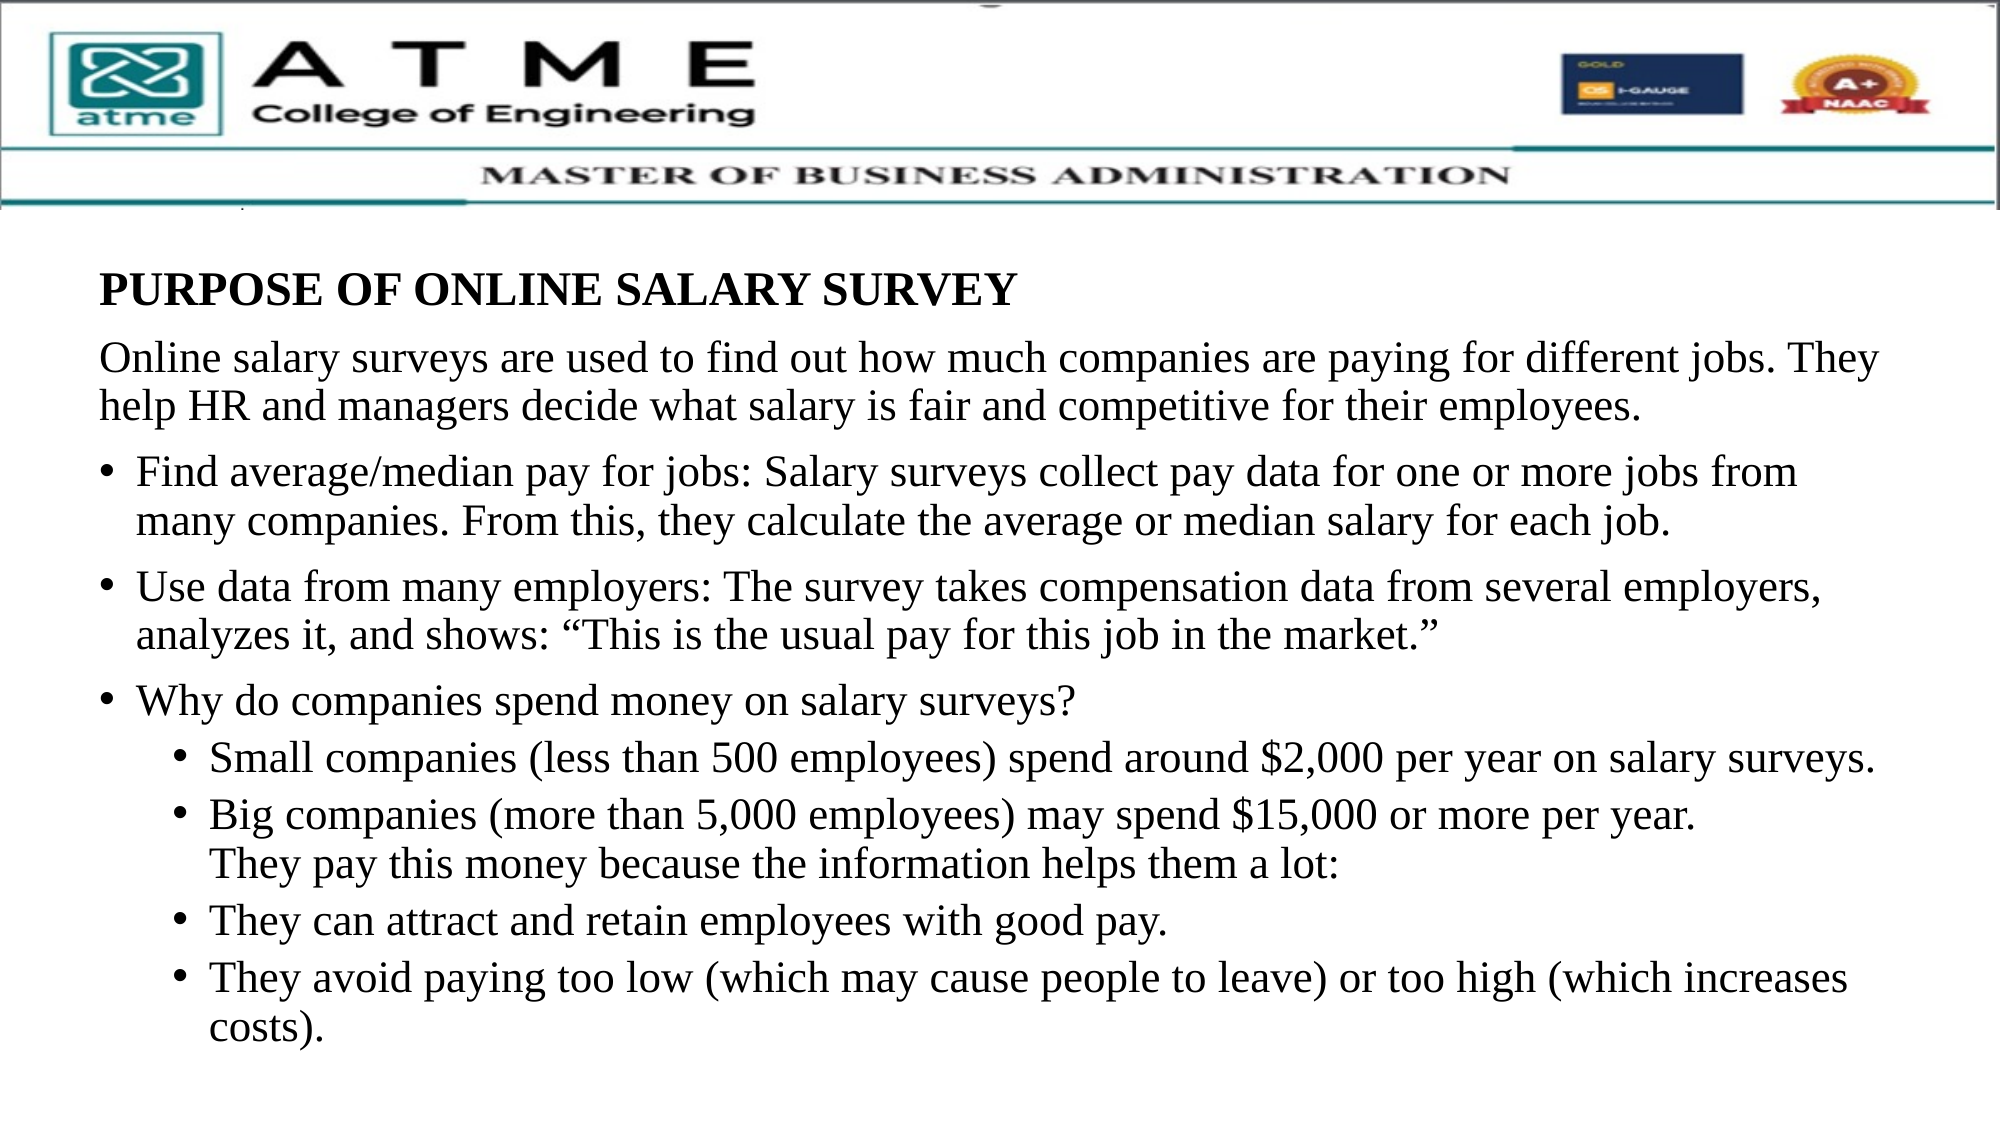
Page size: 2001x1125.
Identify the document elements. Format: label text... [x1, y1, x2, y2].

picture [0, 0, 2000, 210]
list PURPOSE OF ONLINE SALARY SURVEY Online salary surveys are used to find out how much companies are paying for different jobs. They help HR and managers decide what salary is fair and competitive for their employees. Find average/median pay for jobs: Salary surveys collect pay data for one or more jobs from many companies. From this, they calculate the average or median salary for each job. Use data from many employers: The survey takes compensation data from several employers, analyzes it, and shows: “This is the usual pay for this job in the market.” Why do companies spend money on salary surveys? Small companies (less than 500 employees) spend around $2,000 per year on salary surveys. Big companies (more than 5,000 employees) may spend $15,000 or more per year. They pay this money because the information helps them a lot: They can attract and retain employees with good pay. They avoid paying too low (which may cause people to leave) or too high (which increases costs). [84, 256, 1916, 1089]
